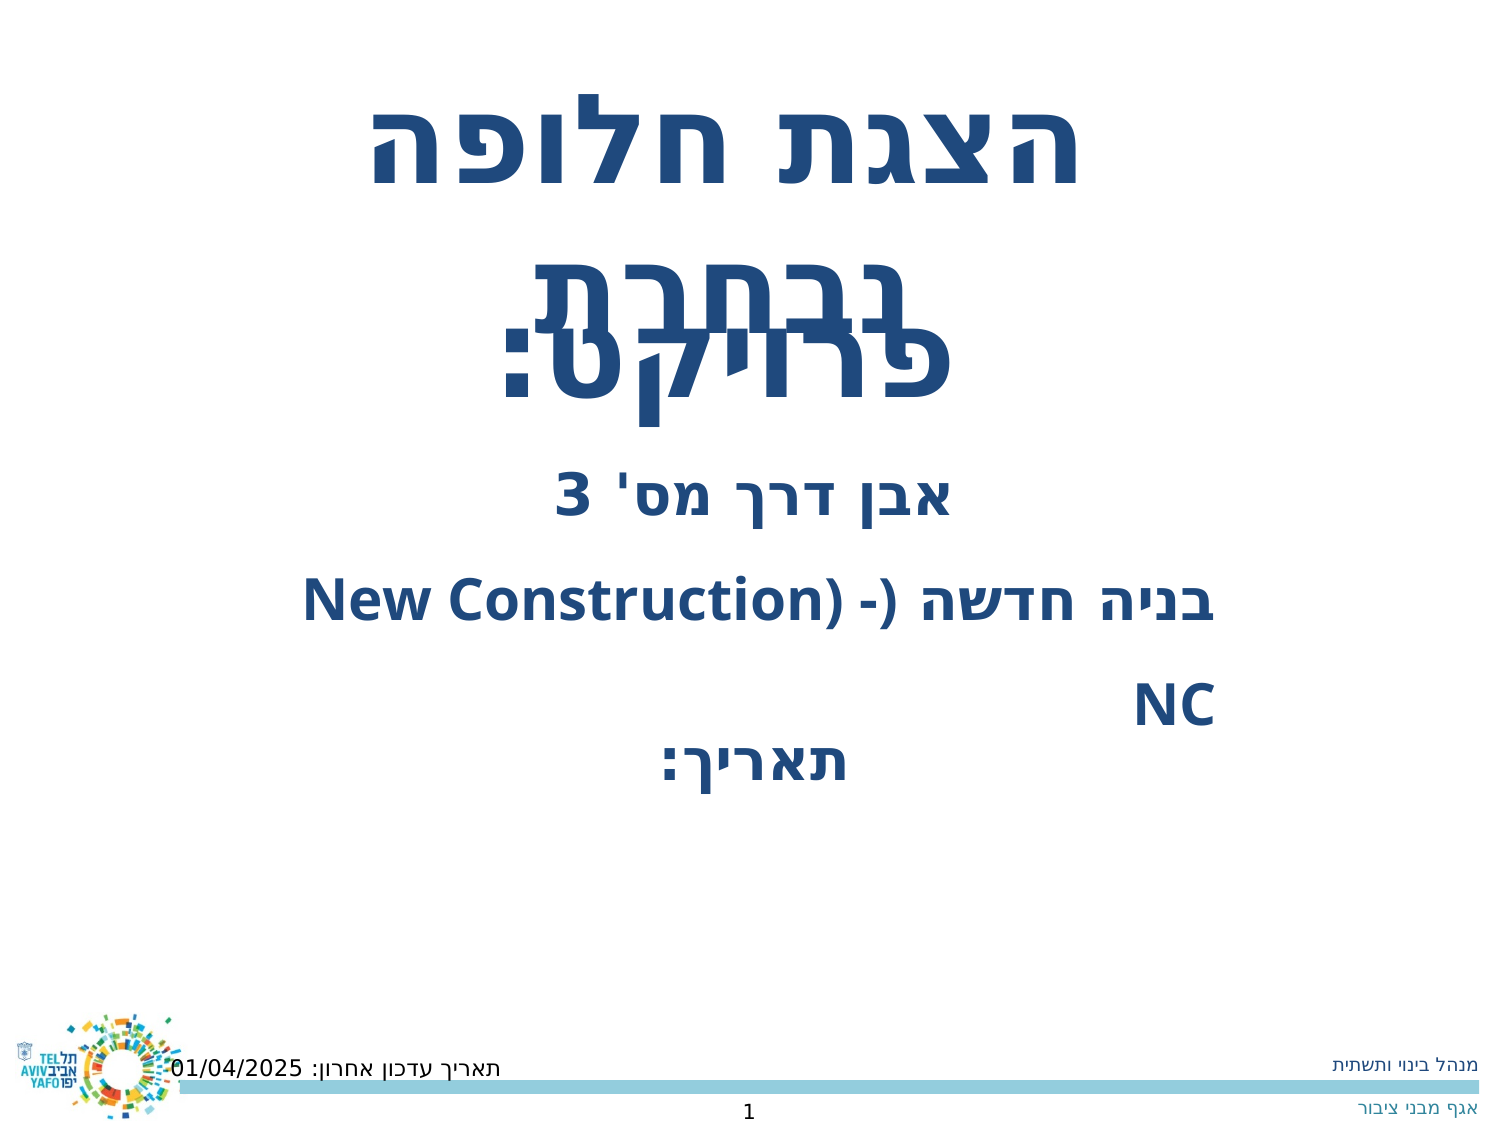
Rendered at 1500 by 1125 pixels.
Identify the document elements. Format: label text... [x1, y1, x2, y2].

text_box תאריך עדכון אחרון: 01/04/2025 [87, 1039, 584, 1123]
text_box פרויקט: [314, 295, 1135, 400]
picture [15, 1012, 188, 1121]
text_box הצגת חלופה נבחרת [159, 130, 1290, 436]
text_box אבן דרך מס' 3 בניה חדשה New Construction) -) NC [277, 527, 1232, 632]
text_box תאריך: [583, 705, 926, 809]
